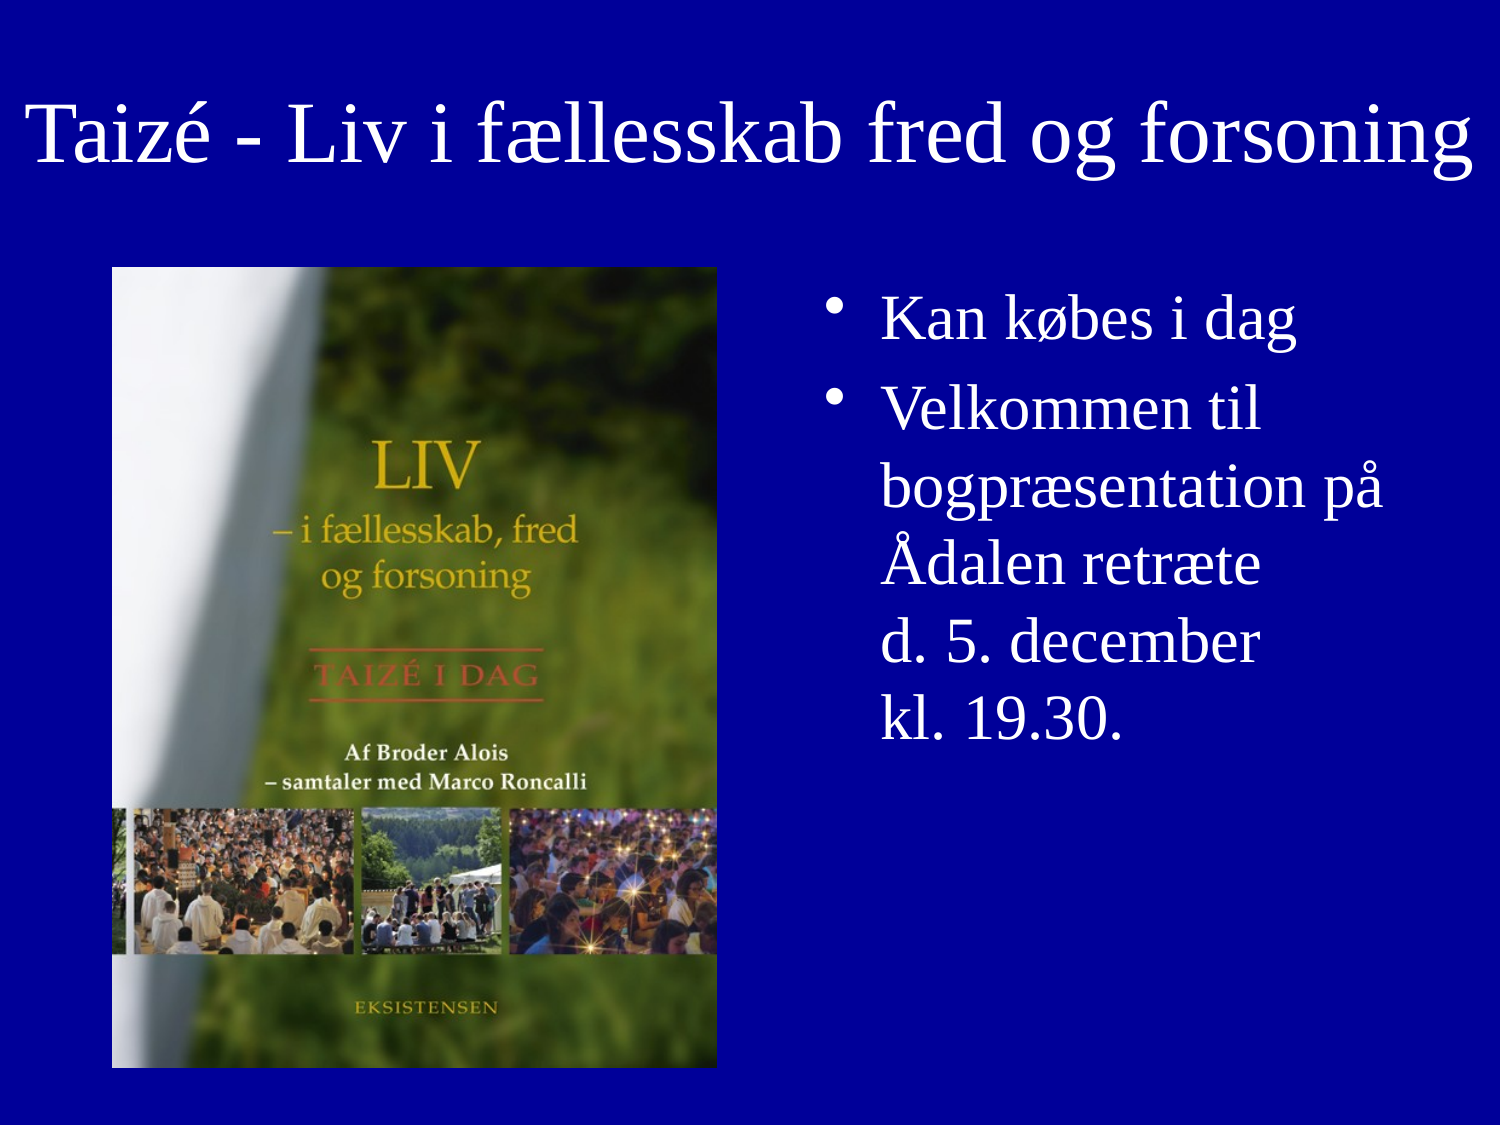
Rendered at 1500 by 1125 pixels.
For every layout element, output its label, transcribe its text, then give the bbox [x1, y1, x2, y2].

title Taizé - Liv i fællesskab fred og forsoning [0, 30, 1500, 225]
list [112, 267, 717, 1068]
list Kan købes i dag Velkommen til bogpræsentation på Ådalen retræte d. 5. december kl. 19.30. [809, 267, 1434, 1068]
